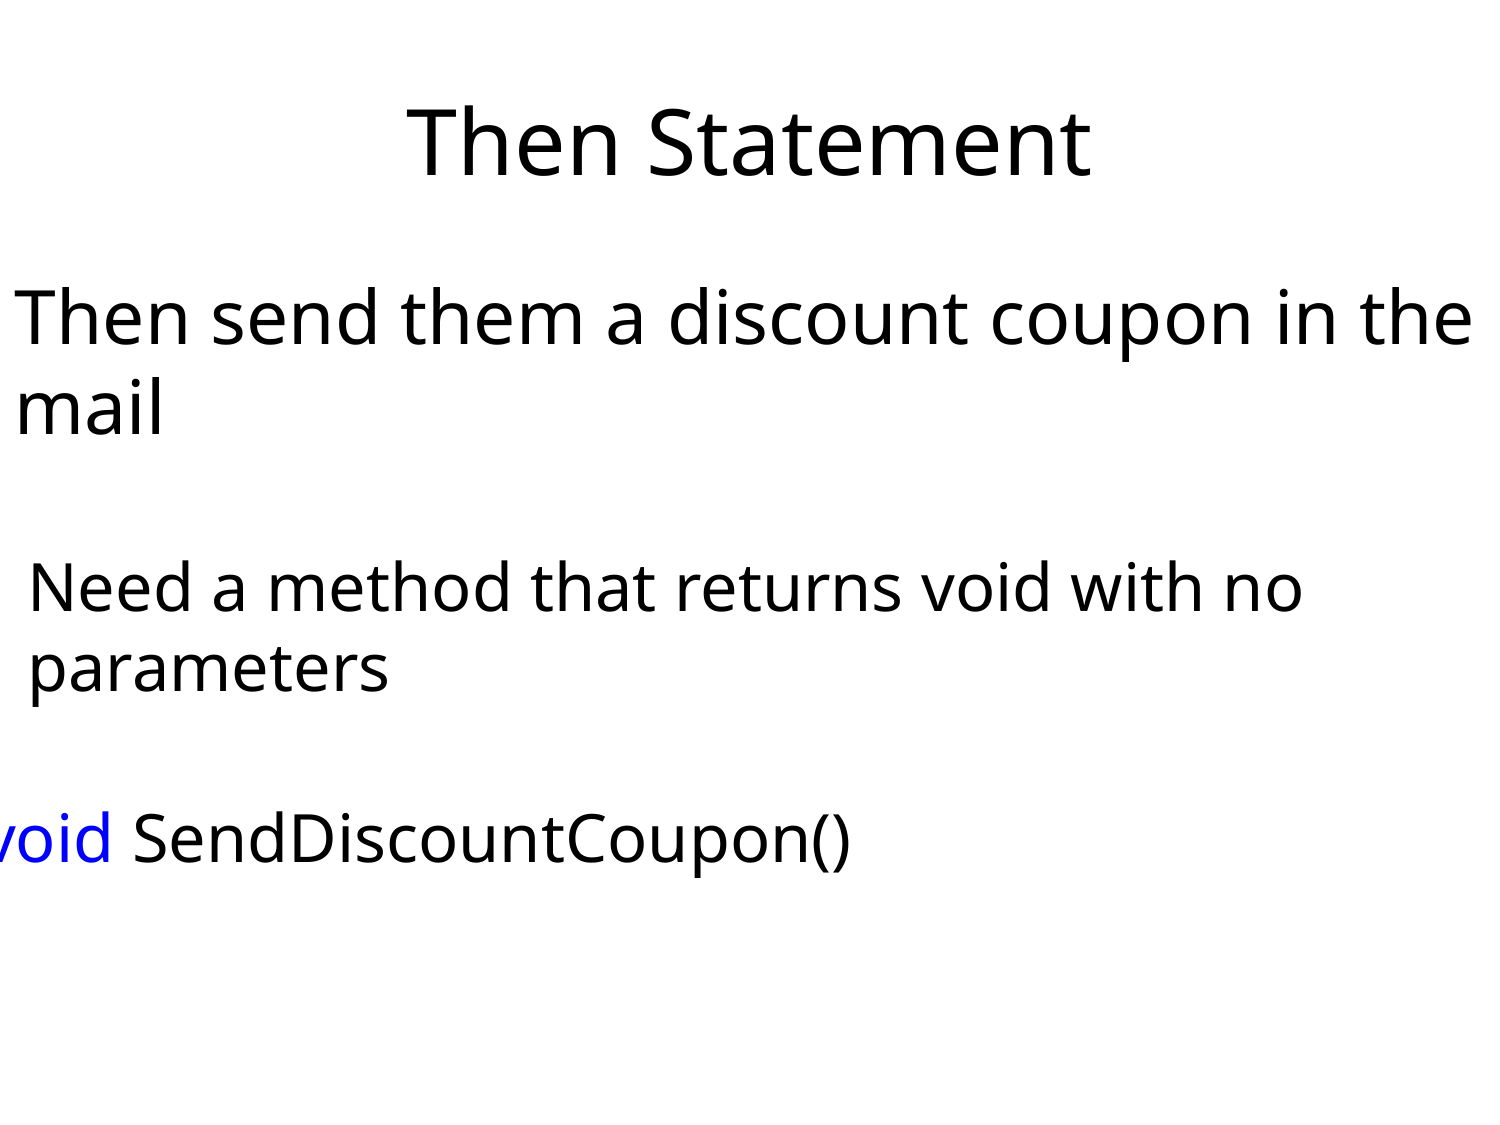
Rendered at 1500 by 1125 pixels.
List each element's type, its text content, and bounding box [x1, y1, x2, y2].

text_box Then send them a discount coupon in the mail [0, 262, 1500, 458]
text_box Need a method that returns void with no parameters [12, 537, 1500, 713]
text_box void SendDiscountCoupon() [0, 787, 885, 883]
title Then Statement [75, 45, 1425, 233]
